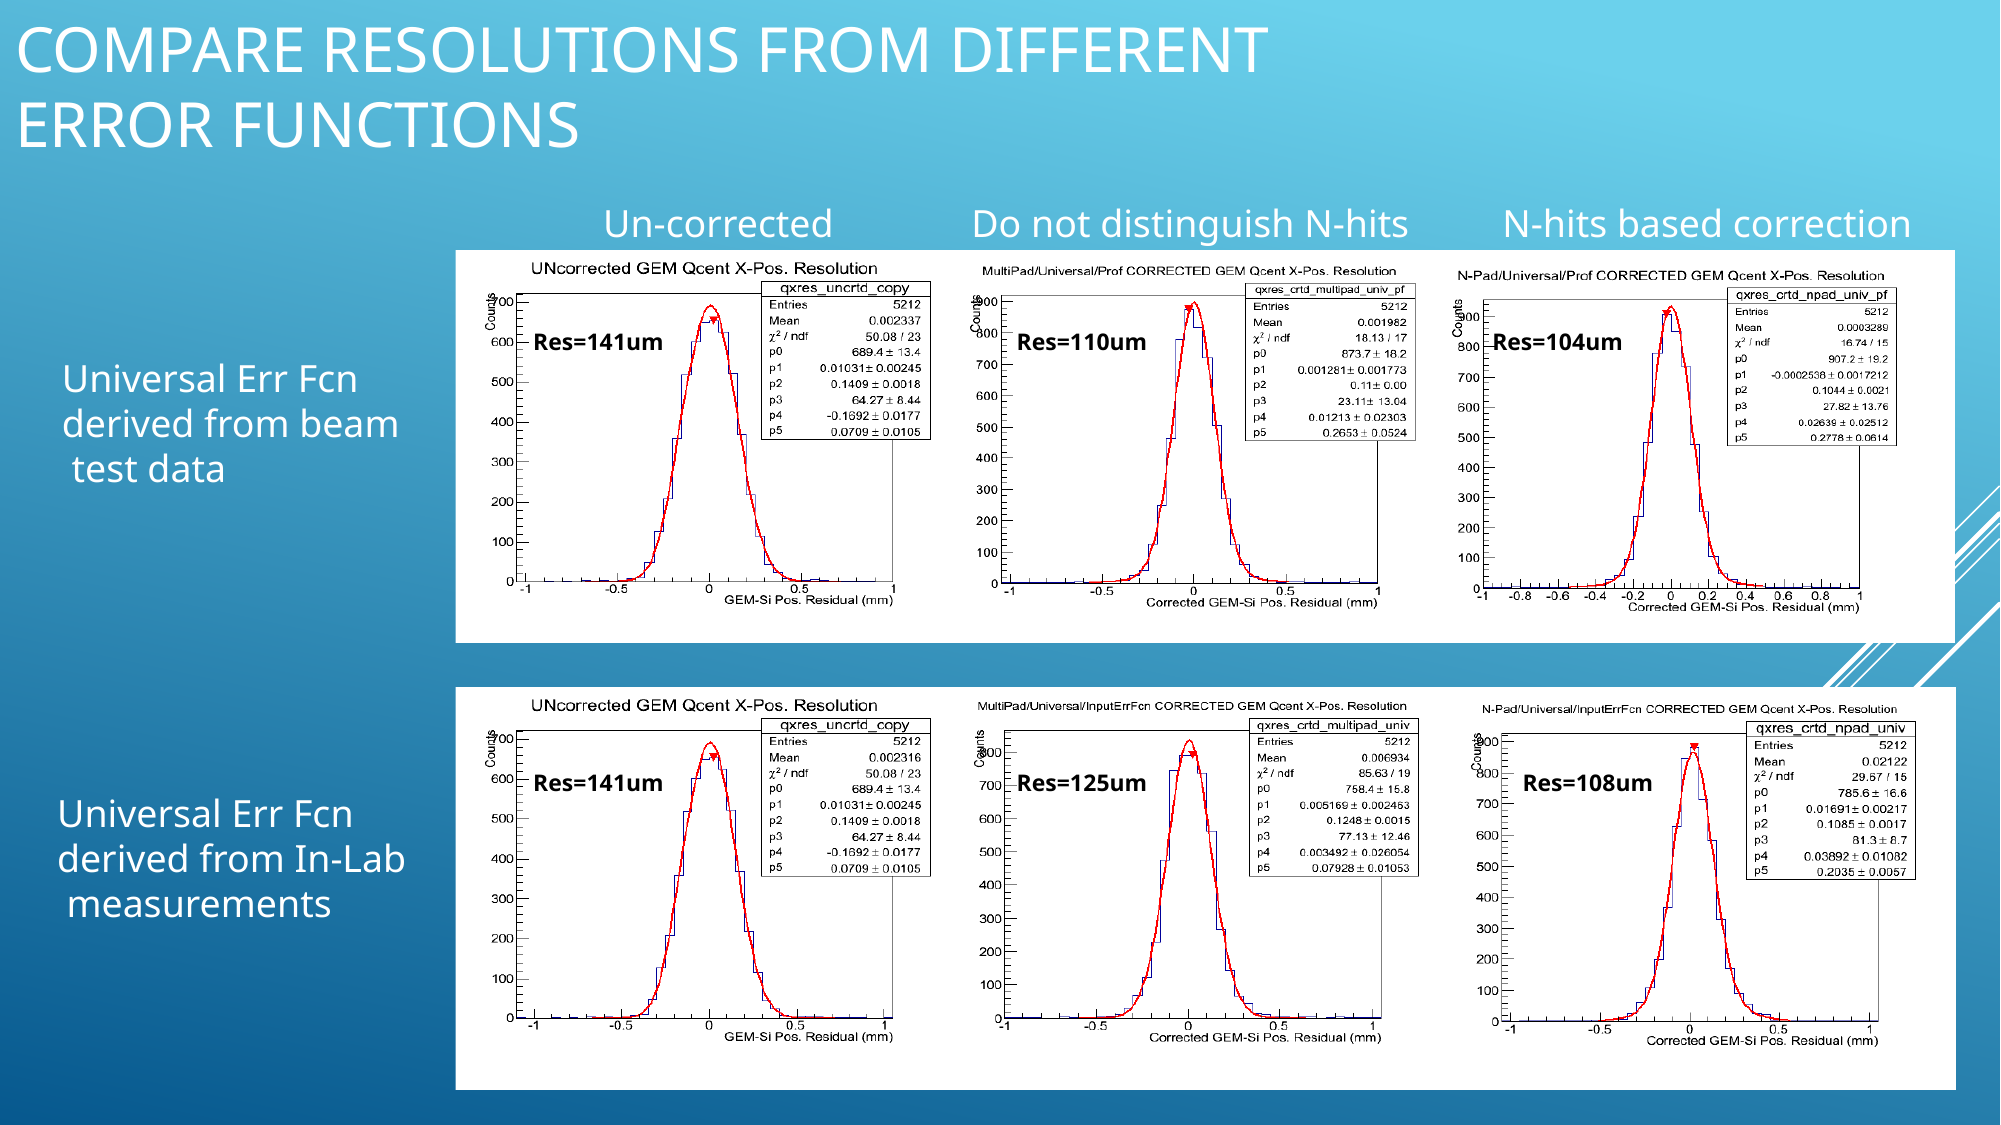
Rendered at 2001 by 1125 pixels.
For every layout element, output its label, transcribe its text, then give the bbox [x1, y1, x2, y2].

text_box Universal Err Fcn derived from beam test data [47, 347, 415, 498]
text_box Do not distinguish N-hits [956, 192, 1425, 250]
text_box Un-corrected [588, 192, 849, 250]
title Compare resolutions from different error functions [0, 3, 1400, 168]
text_box Universal Err Fcn derived from In-Lab measurements [42, 782, 422, 933]
text_box N-hits based correction [1487, 192, 1928, 250]
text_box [455, 250, 1958, 1090]
